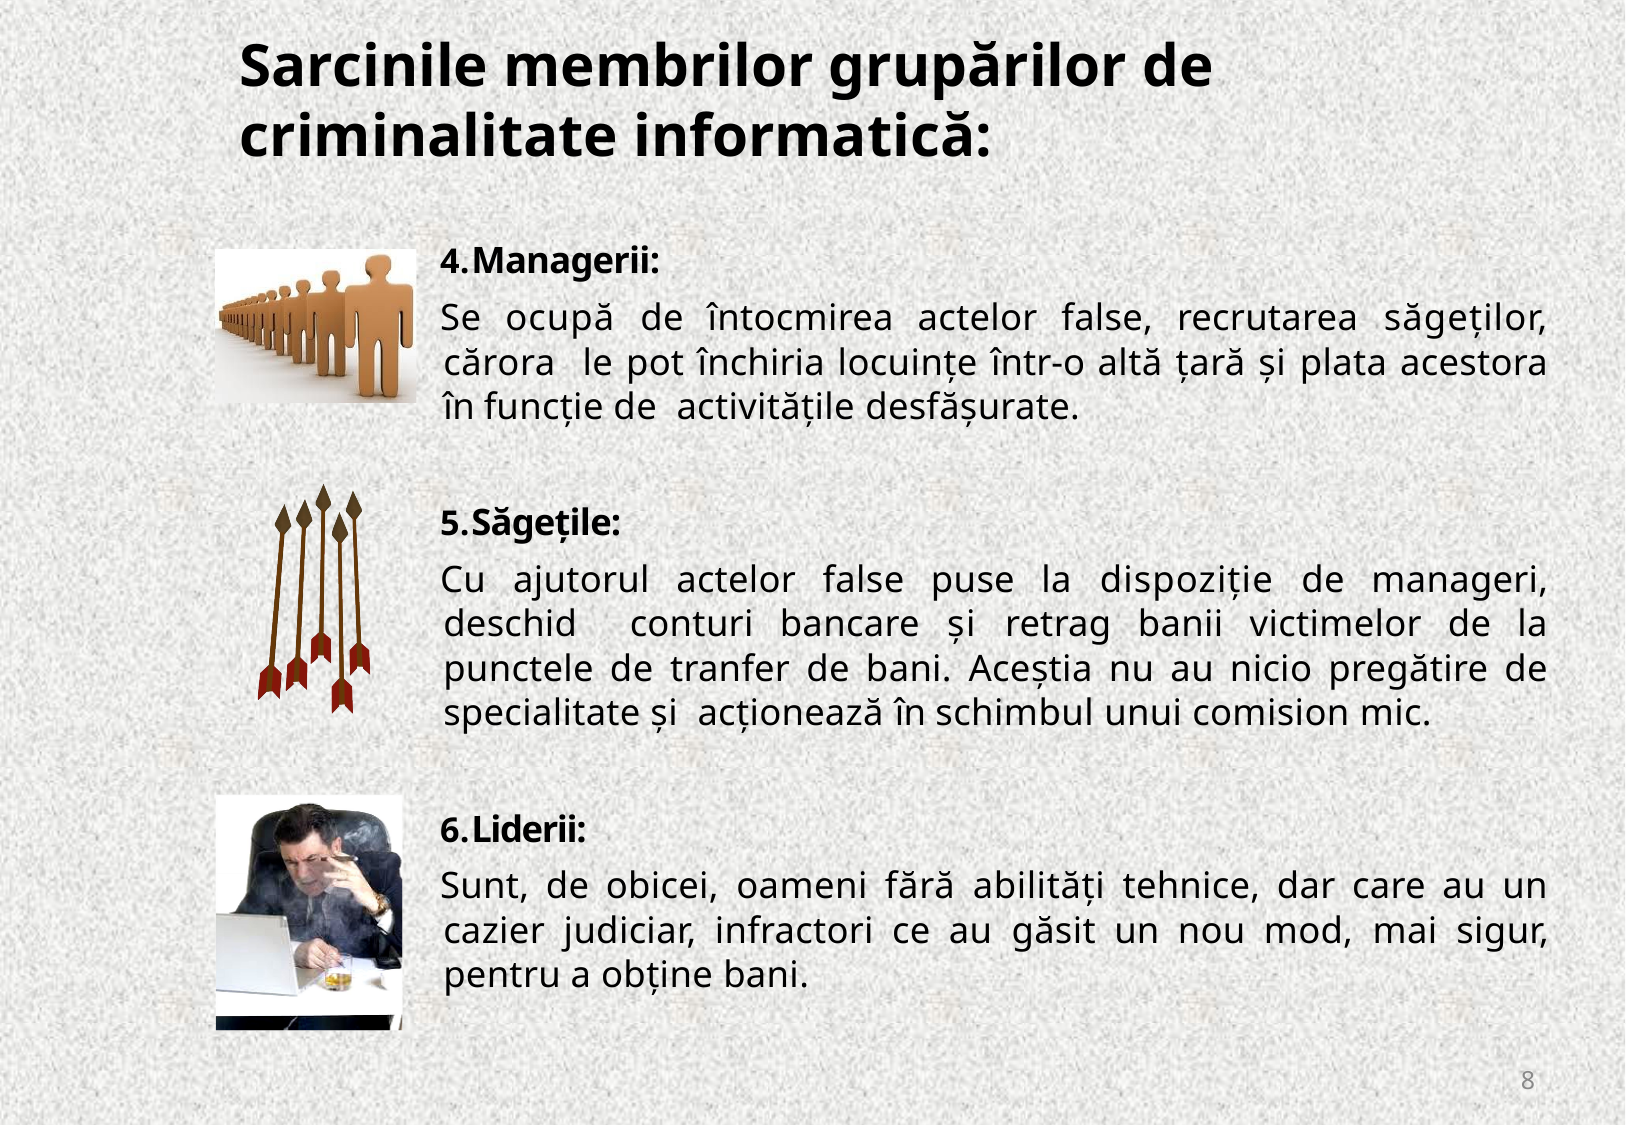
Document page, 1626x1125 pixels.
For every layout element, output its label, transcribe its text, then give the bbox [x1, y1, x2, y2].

text_box [215, 794, 403, 1031]
slide_number 8 [1475, 1051, 1550, 1112]
text_box Managerii: Se ocupă de întocmirea actelor false, recrutarea săgeților, cărora le pot închiria locuințe într-o altă țară și plata acestora în funcție de activitățile desfășurate. Săgețile: Cu ajutorul actelor false puse la dispoziție de manageri, deschid conturi bancare și retrag banii victimelor de la punctele de tranfer de bani. Aceștia nu au nicio pregătire de specialitate și acționează în schimbul unui comision mic. Liderii: Sunt, de obicei, oameni fără abilități tehnice, dar care au un cazier judiciar, infractori ce au găsit un nou mod, mai sigur, pentru a obține bani. [438, 222, 1550, 995]
title Sarcinile membrilor grupărilor de criminalitate informatică: [225, 32, 1552, 165]
text_box [215, 249, 417, 403]
text_box [257, 483, 371, 714]
picture [0, 0, 1626, 1125]
